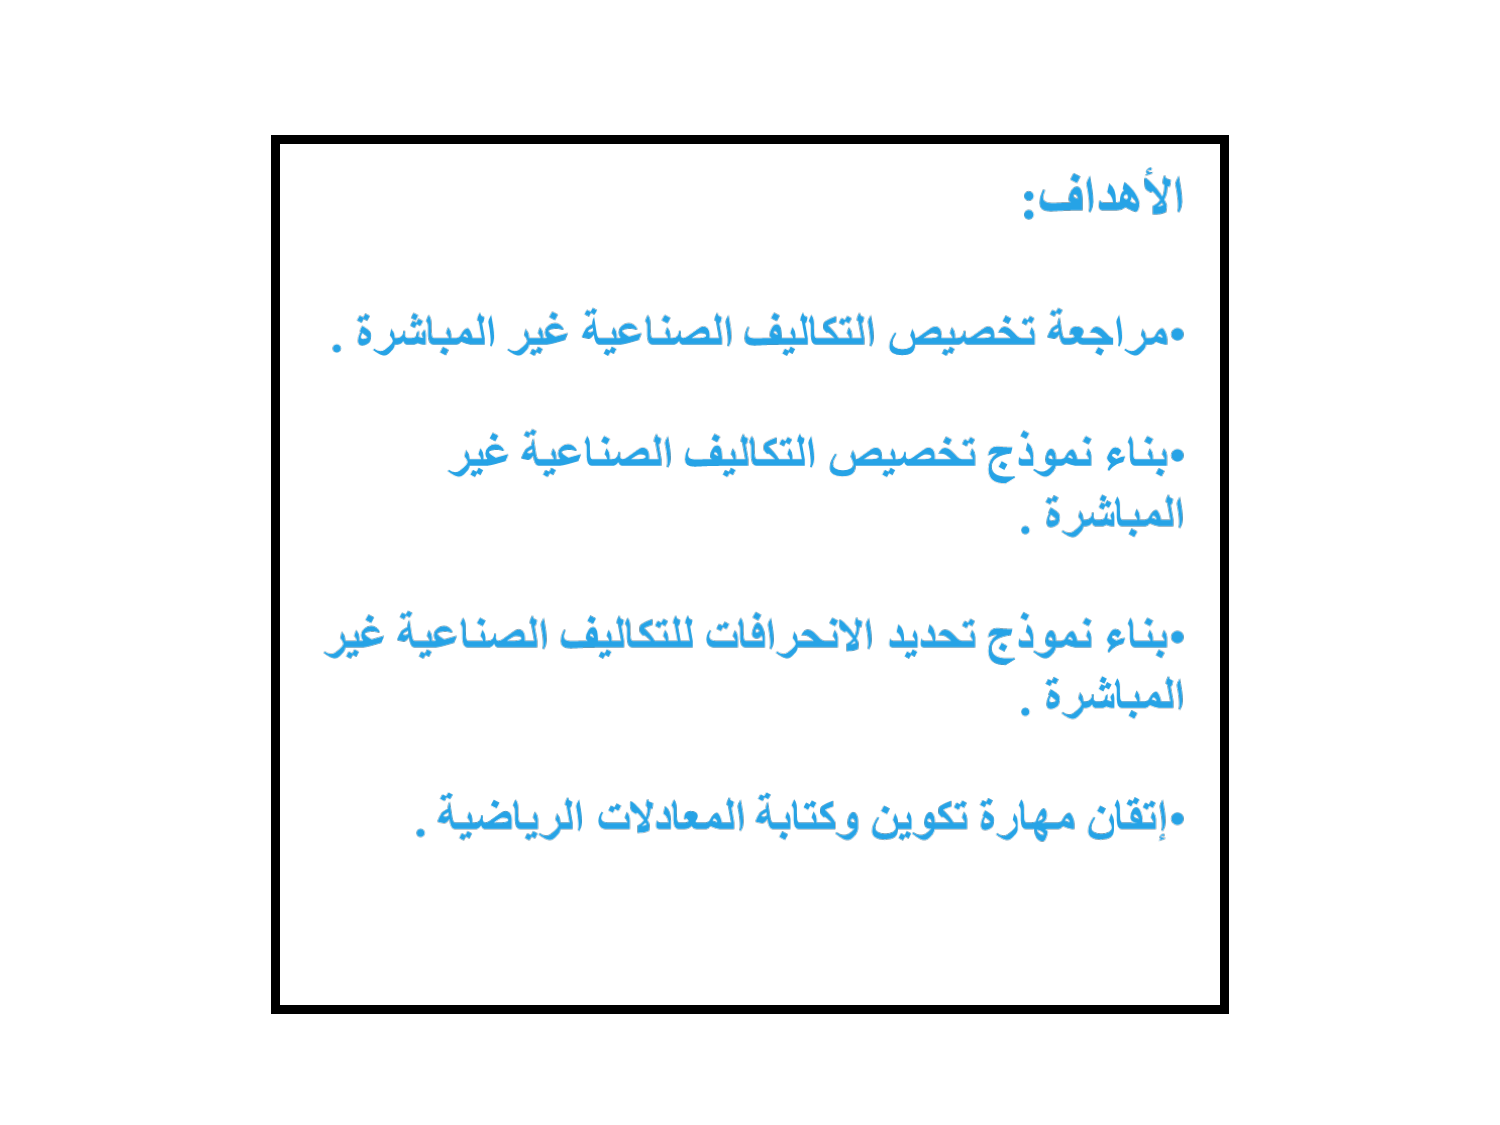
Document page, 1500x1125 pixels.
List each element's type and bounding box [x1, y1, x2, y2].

list [280, 144, 1220, 1006]
